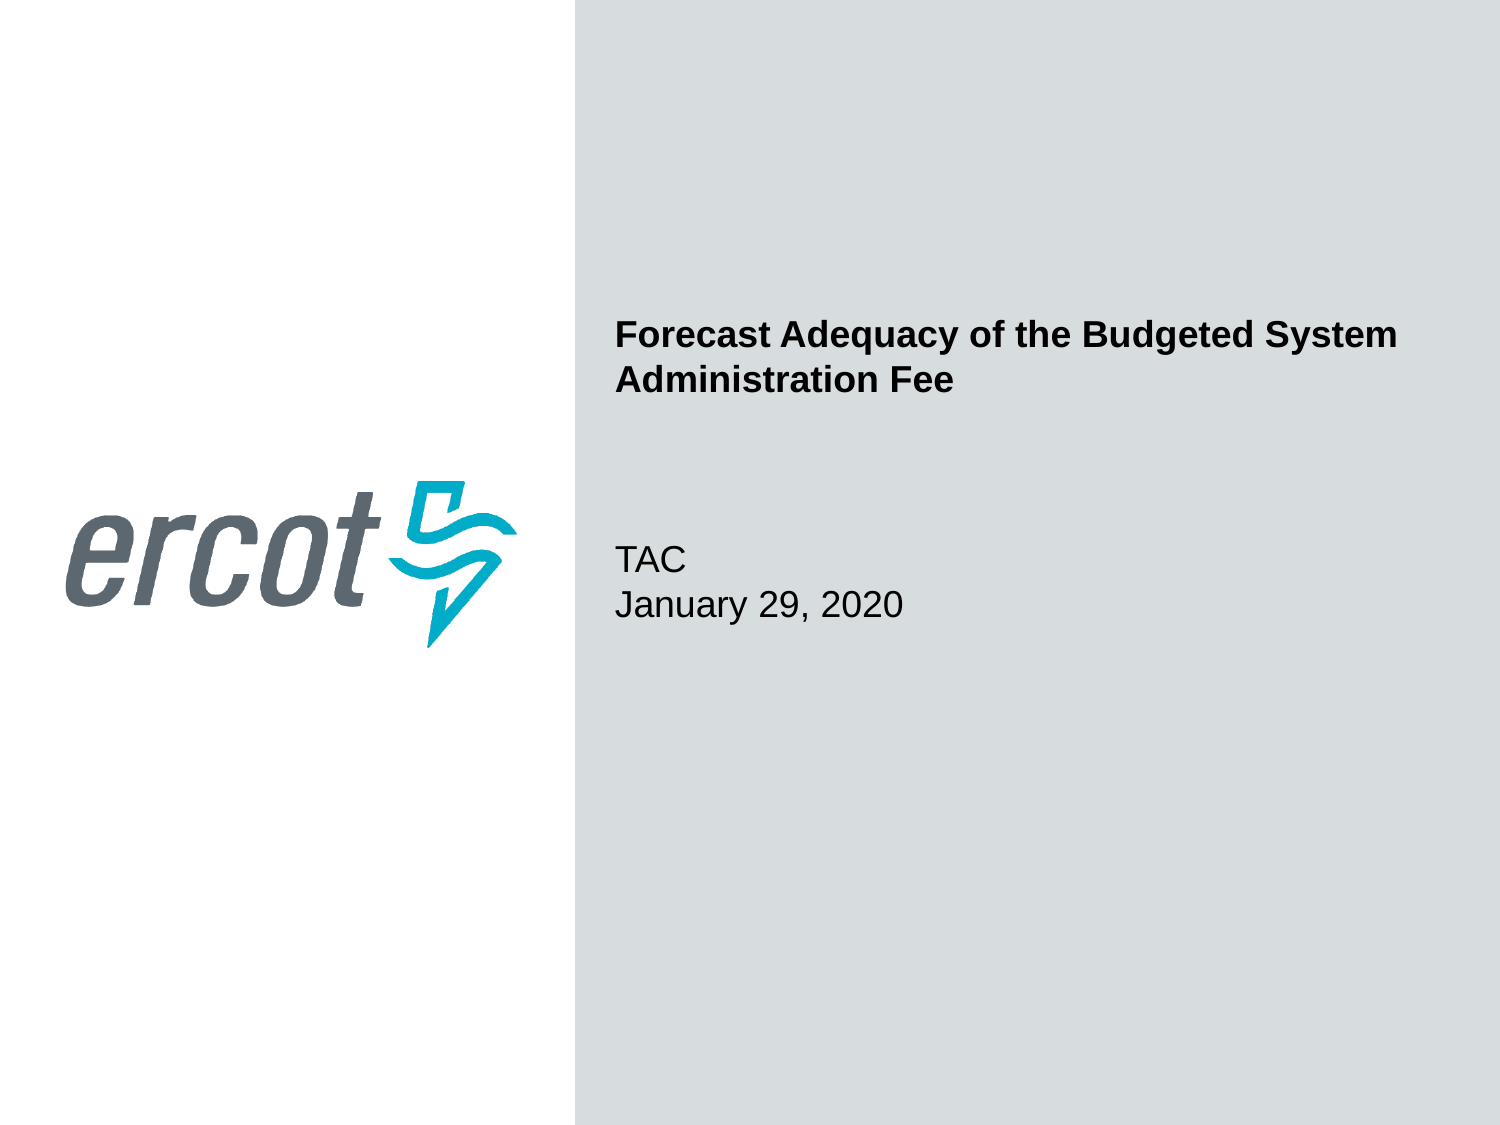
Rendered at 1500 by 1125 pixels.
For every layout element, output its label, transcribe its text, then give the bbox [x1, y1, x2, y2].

text_box Forecast Adequacy of the Budgeted System Administration Fee TAC January 29, 2020 [599, 302, 1486, 633]
picture [56, 471, 525, 654]
